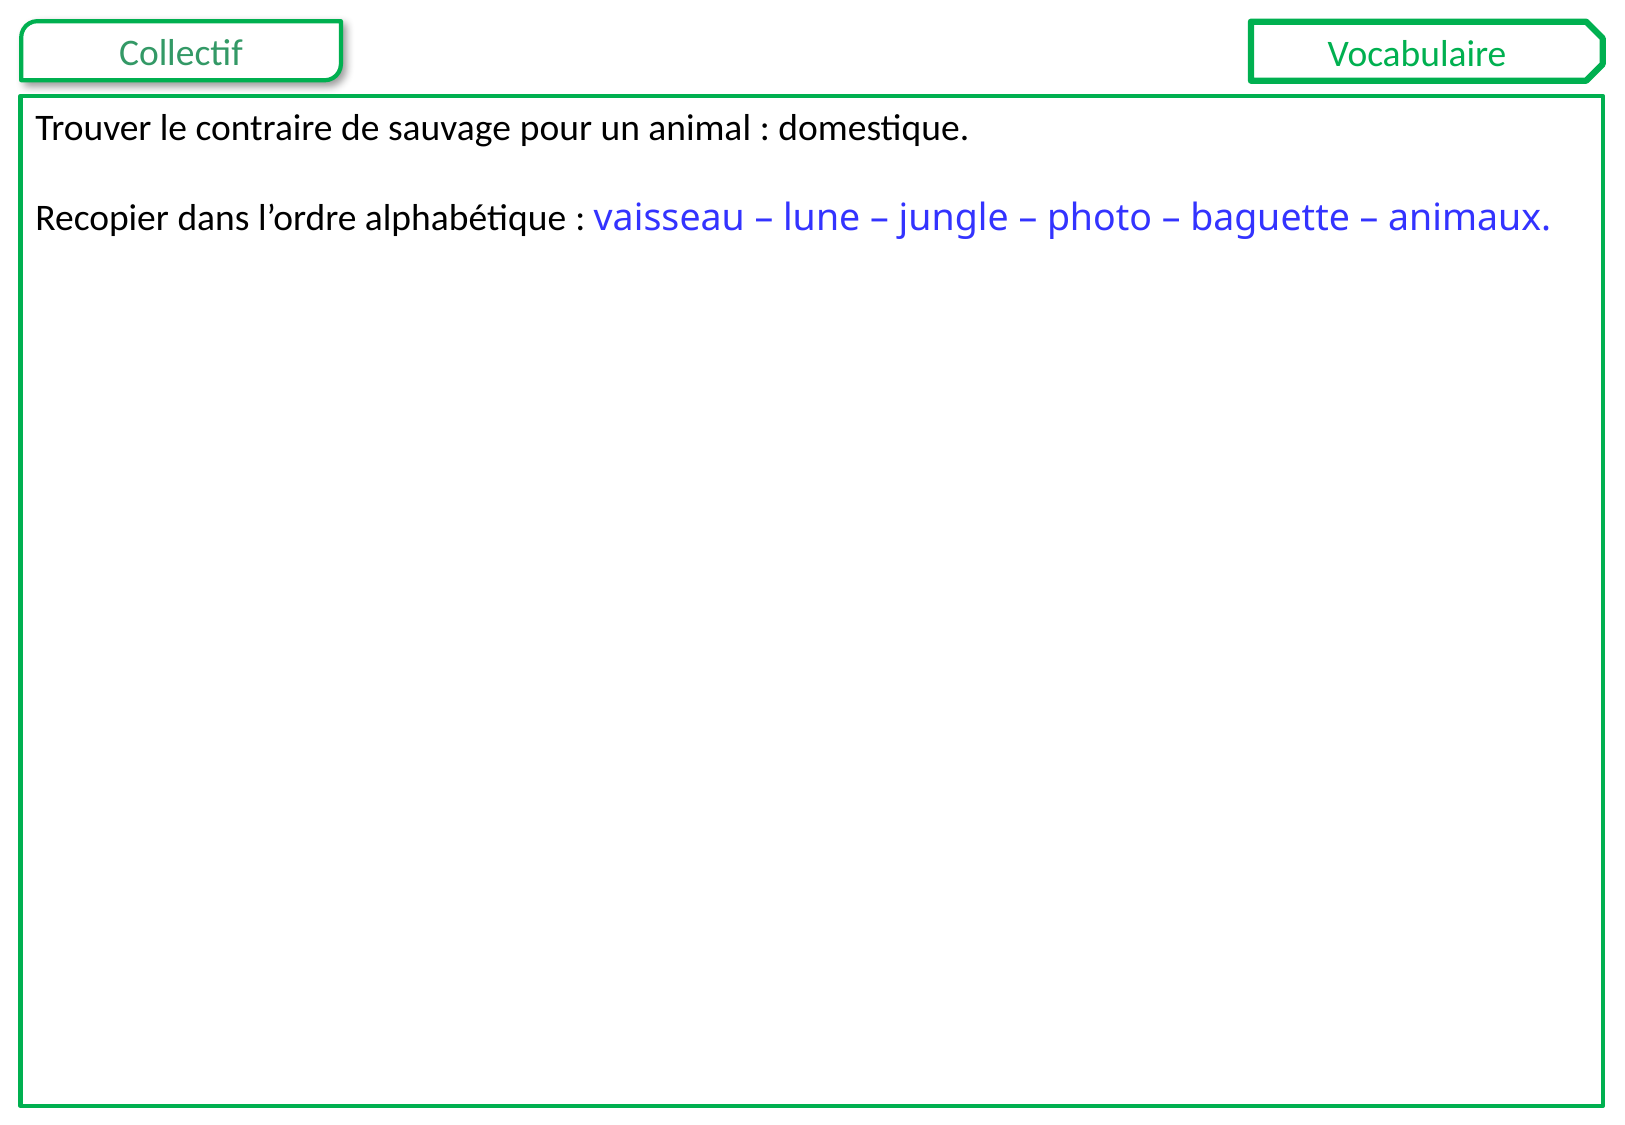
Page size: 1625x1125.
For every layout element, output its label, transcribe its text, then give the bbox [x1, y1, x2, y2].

list Trouver le contraire de sauvage pour un animal : domestique. Recopier dans l’ordre alphabétique : vaisseau – lune – jungle – photo – baguette – animaux. [18, 94, 1605, 1108]
list Vocabulaire [1250, 21, 1584, 81]
